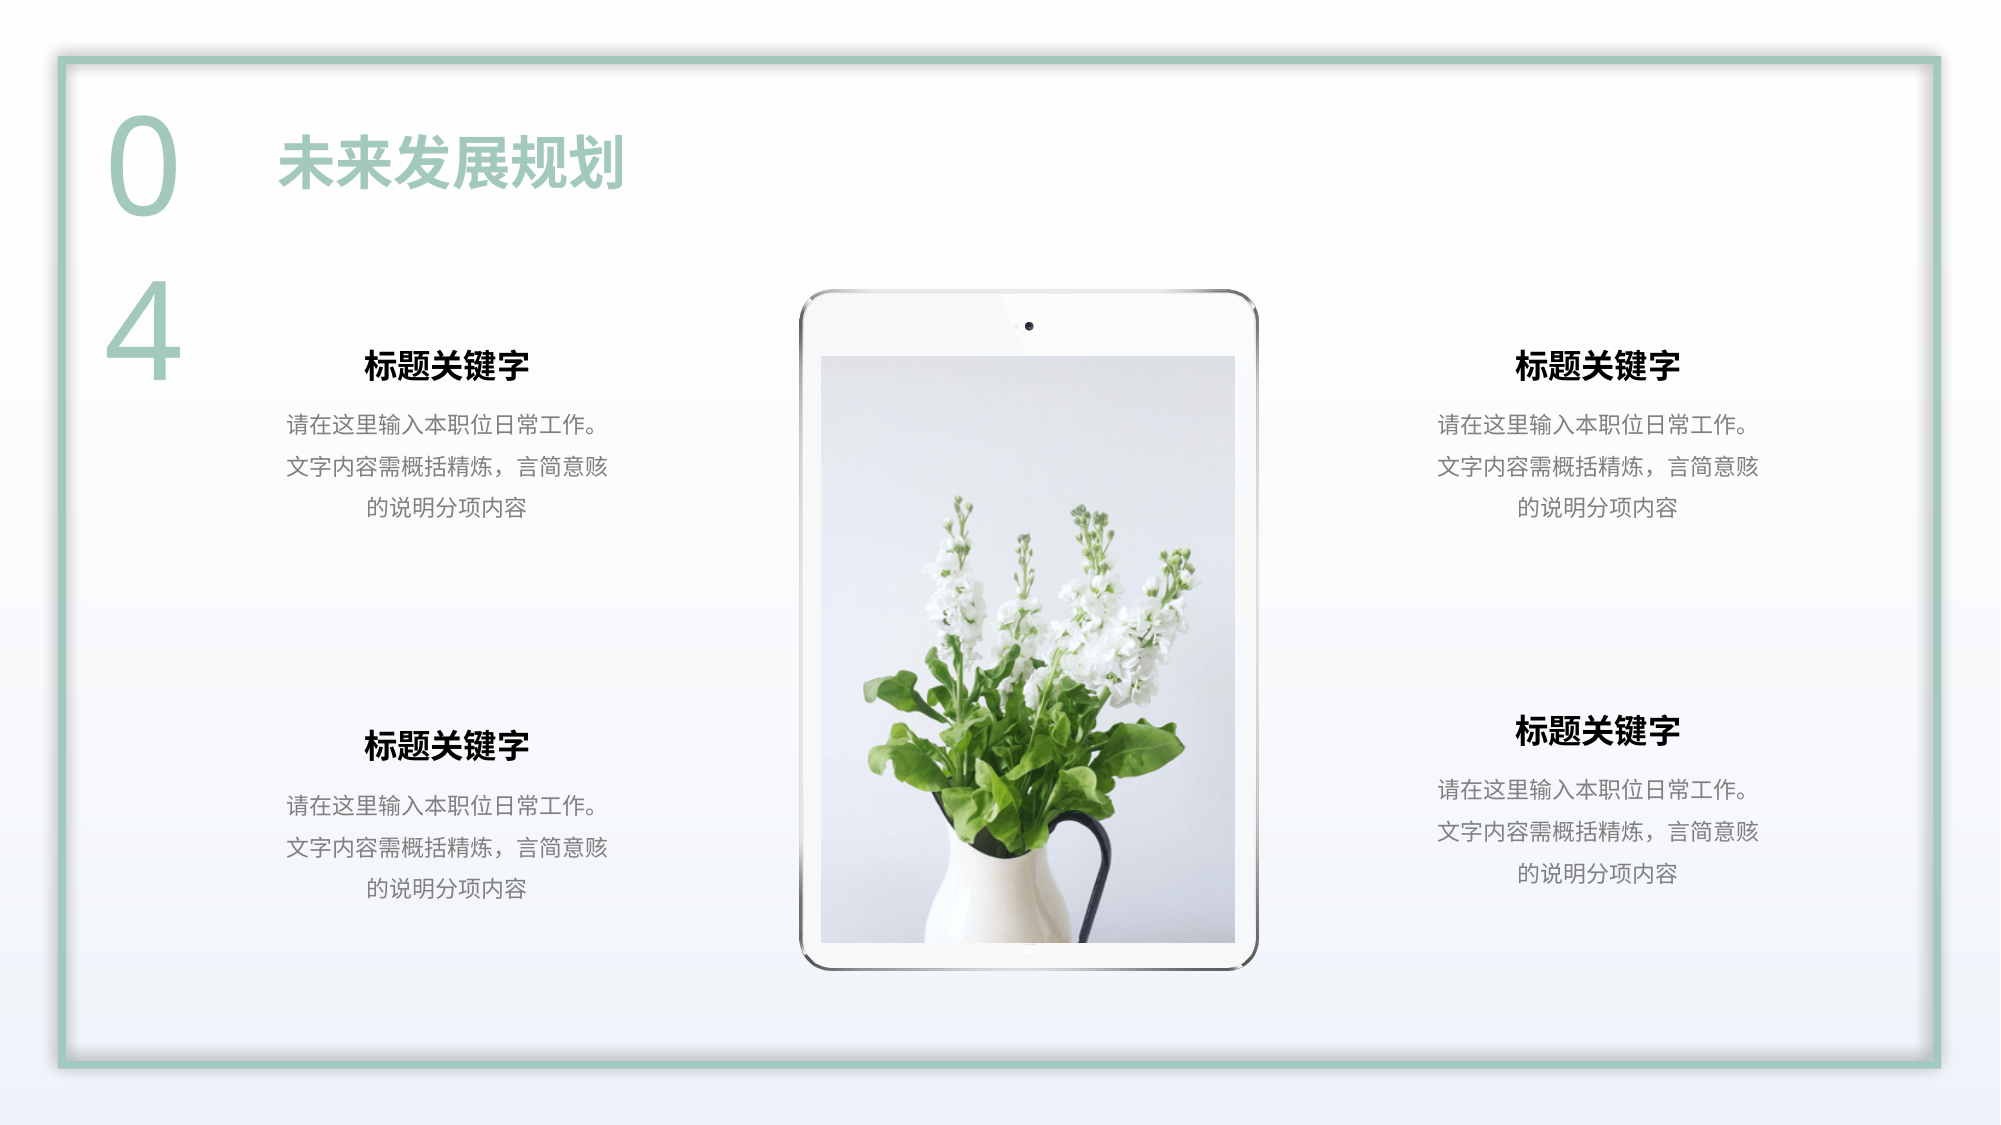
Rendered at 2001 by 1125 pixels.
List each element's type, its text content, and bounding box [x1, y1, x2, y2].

text_box 标题关键字 [294, 725, 601, 766]
text_box 请在这里输入本职位日常工作。文字内容需概括精炼，言简意赅的说明分项内容 [1433, 761, 1764, 887]
text_box 请在这里输入本职位日常工作。文字内容需概括精炼，言简意赅的说明分项内容 [1433, 396, 1764, 522]
text_box 请在这里输入本职位日常工作。文字内容需概括精炼，言简意赅的说明分项内容 [282, 396, 613, 522]
text_box 04 [89, 70, 257, 415]
text_box 请在这里输入本职位日常工作。文字内容需概括精炼，言简意赅的说明分项内容 [282, 777, 613, 903]
text_box 标题关键字 [1445, 344, 1752, 385]
text_box 标题关键字 [294, 344, 601, 385]
text_box 标题关键字 [1445, 709, 1752, 750]
text_box 未来发展规划 [262, 118, 652, 204]
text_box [798, 289, 1259, 971]
